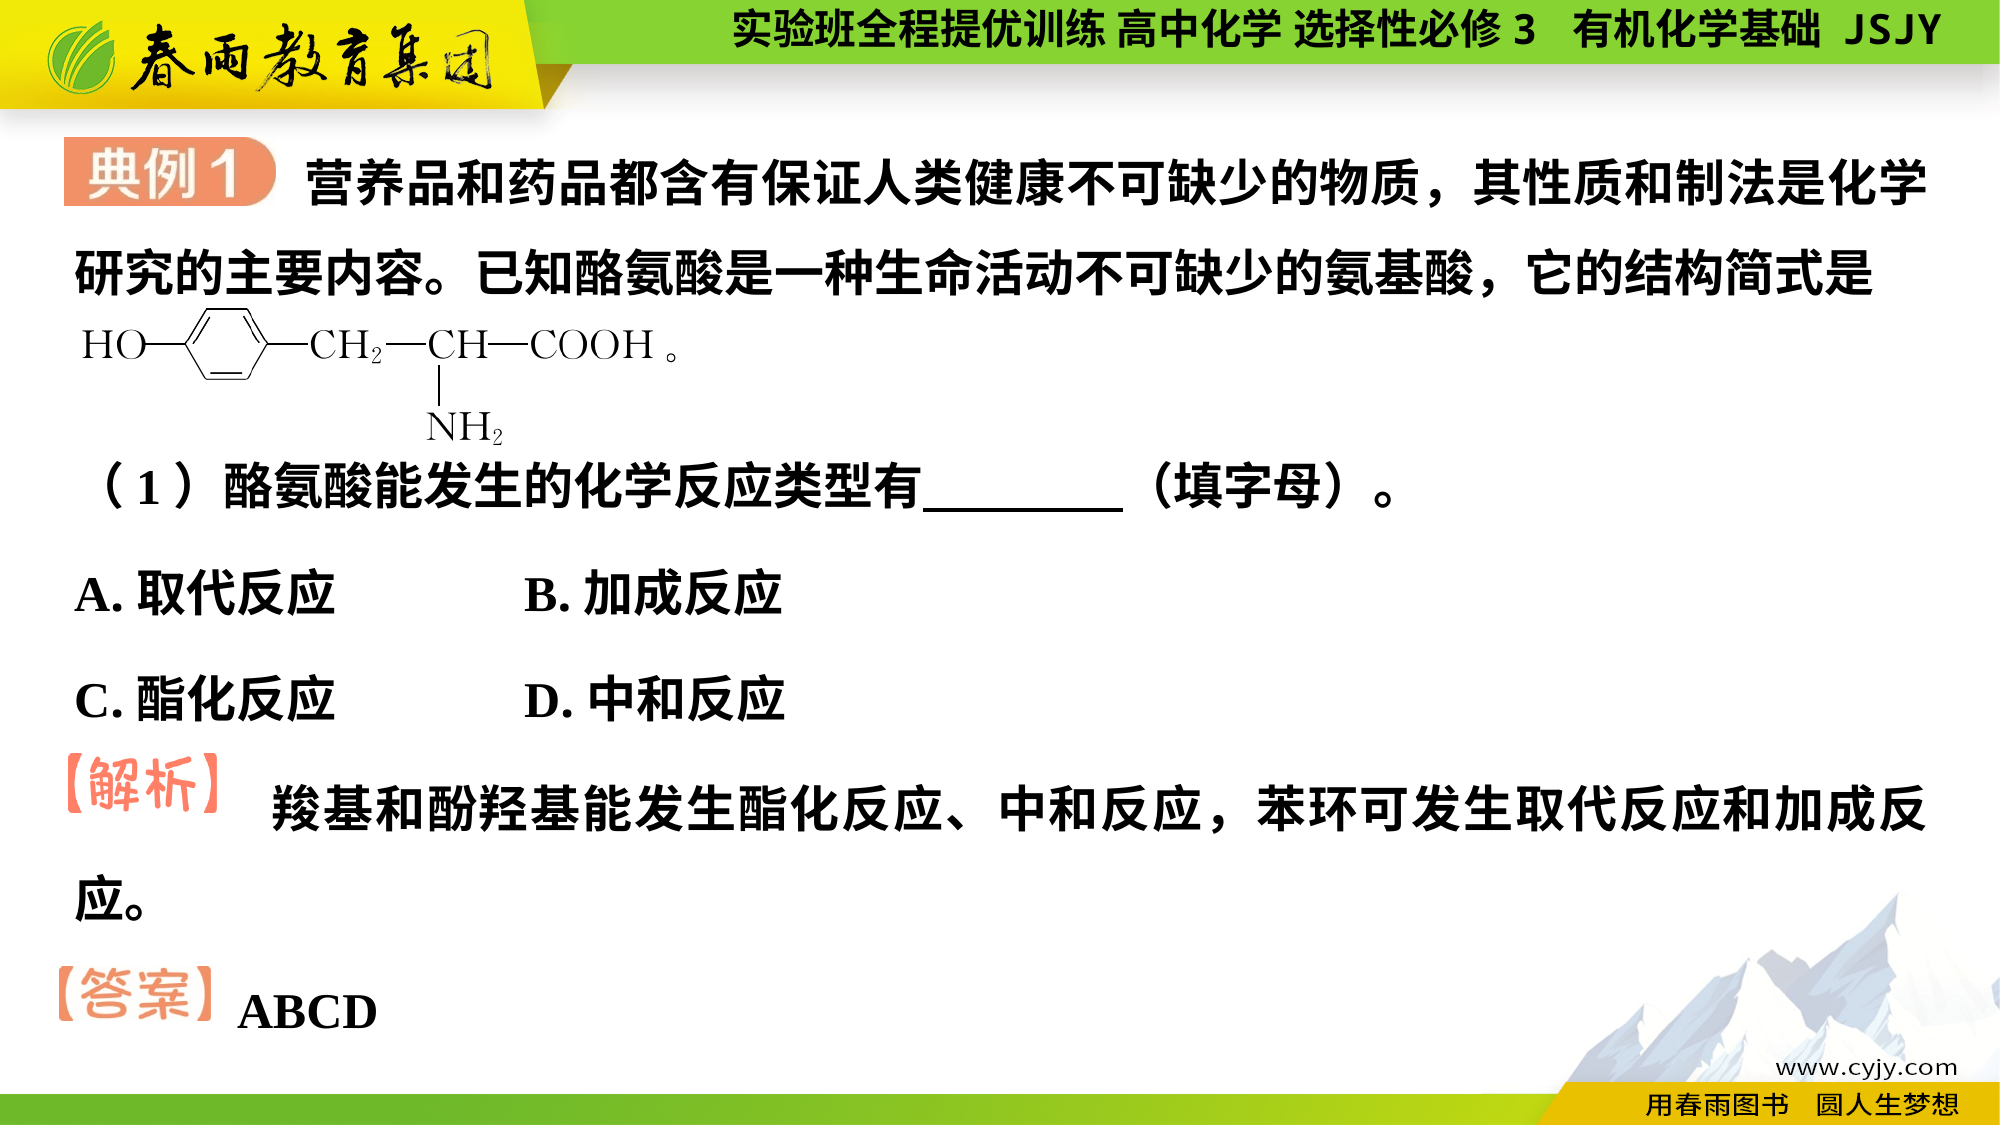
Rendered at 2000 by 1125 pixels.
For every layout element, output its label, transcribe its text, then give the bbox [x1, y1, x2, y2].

picture [0, 0, 2000, 1125]
text_box 羧基和酚羟基能发生酯化反应、中和反应，苯环可发生取代反应和加成反应。 [59, 739, 1944, 935]
list 营养品和药品都含有保证人类健康不可缺少的物质，其性质和制法是化学研究的主要内容。已知酪氨酸是一种生命活动不可缺少的氨基酸，它的结构简式是 （1）酪氨酸能发生的化学反应类型有 （填字母）。 A.取代反应 B.加成反应 C.酯化反应 D.中和反应 [59, 113, 1944, 739]
text_box ABCD [222, 940, 444, 1046]
